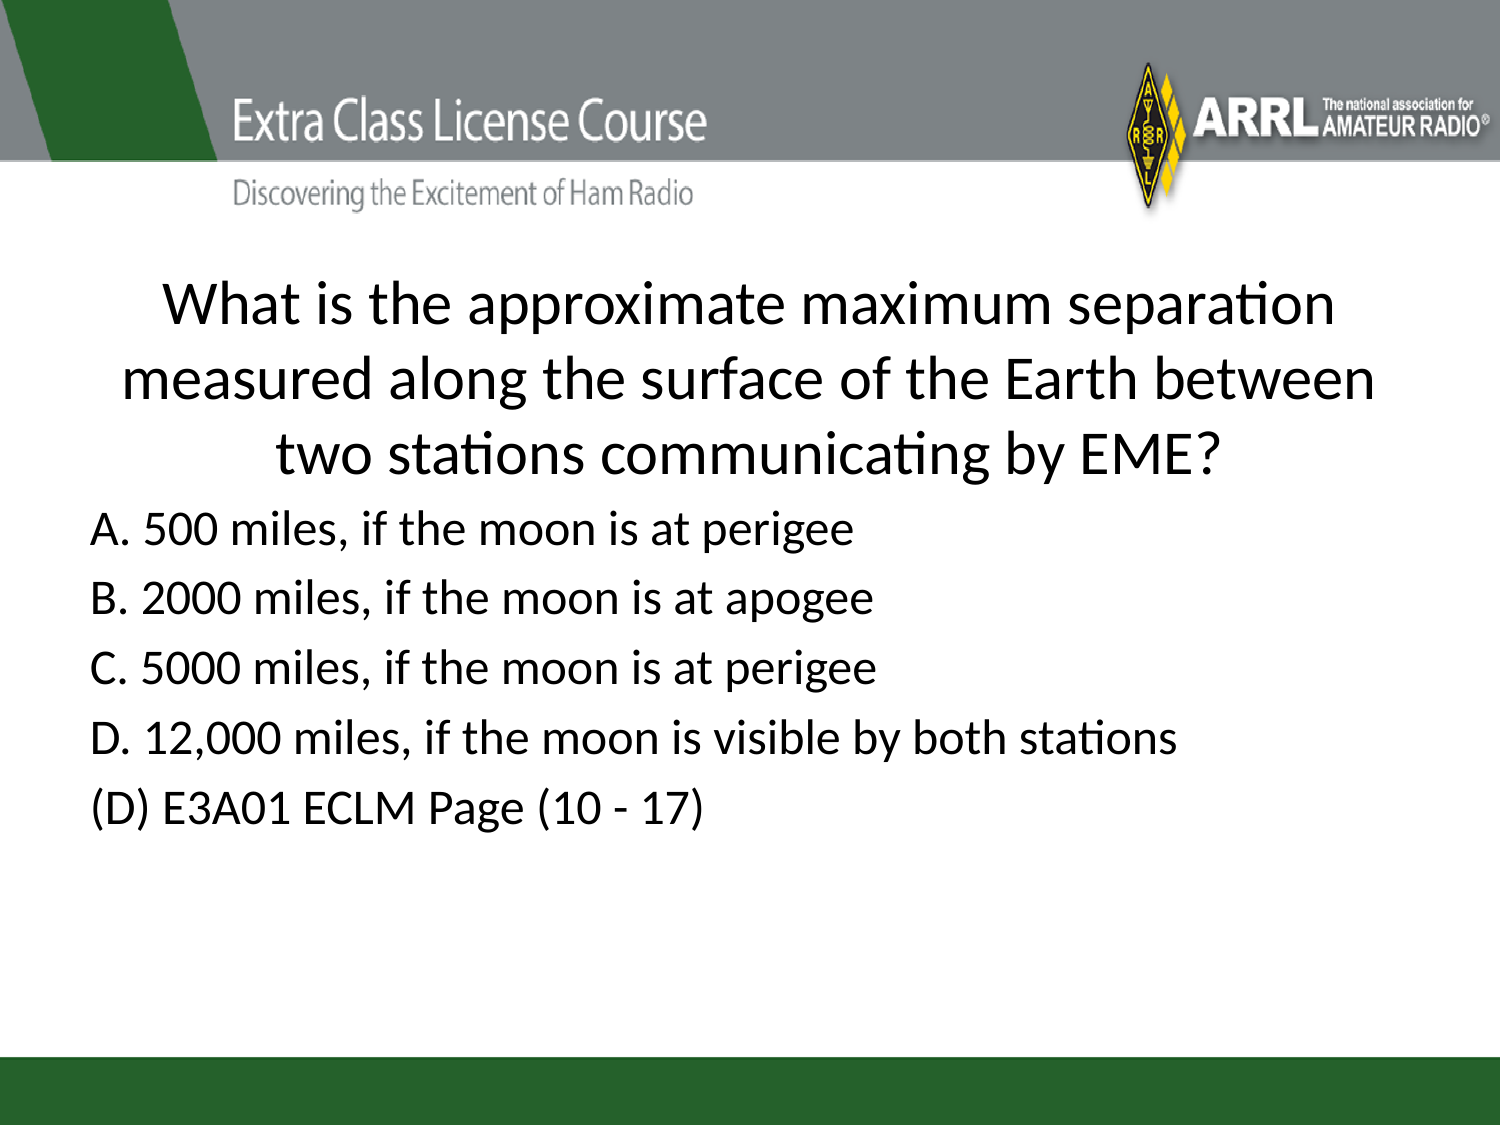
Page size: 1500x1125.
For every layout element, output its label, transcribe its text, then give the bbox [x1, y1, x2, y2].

list A. 500 miles, if the moon is at perigee B. 2000 miles, if the moon is at apogee C. 5000 miles, if the moon is at perigee D. 12,000 miles, if the moon is visible by both stations (D) E3A01 ECLM Page (10 - 17) [75, 487, 1425, 1005]
title What is the approximate maximum separation measured along the surface of the Earth between two stations communicating by EME? [75, 254, 1425, 435]
picture [0, 0, 1500, 1125]
